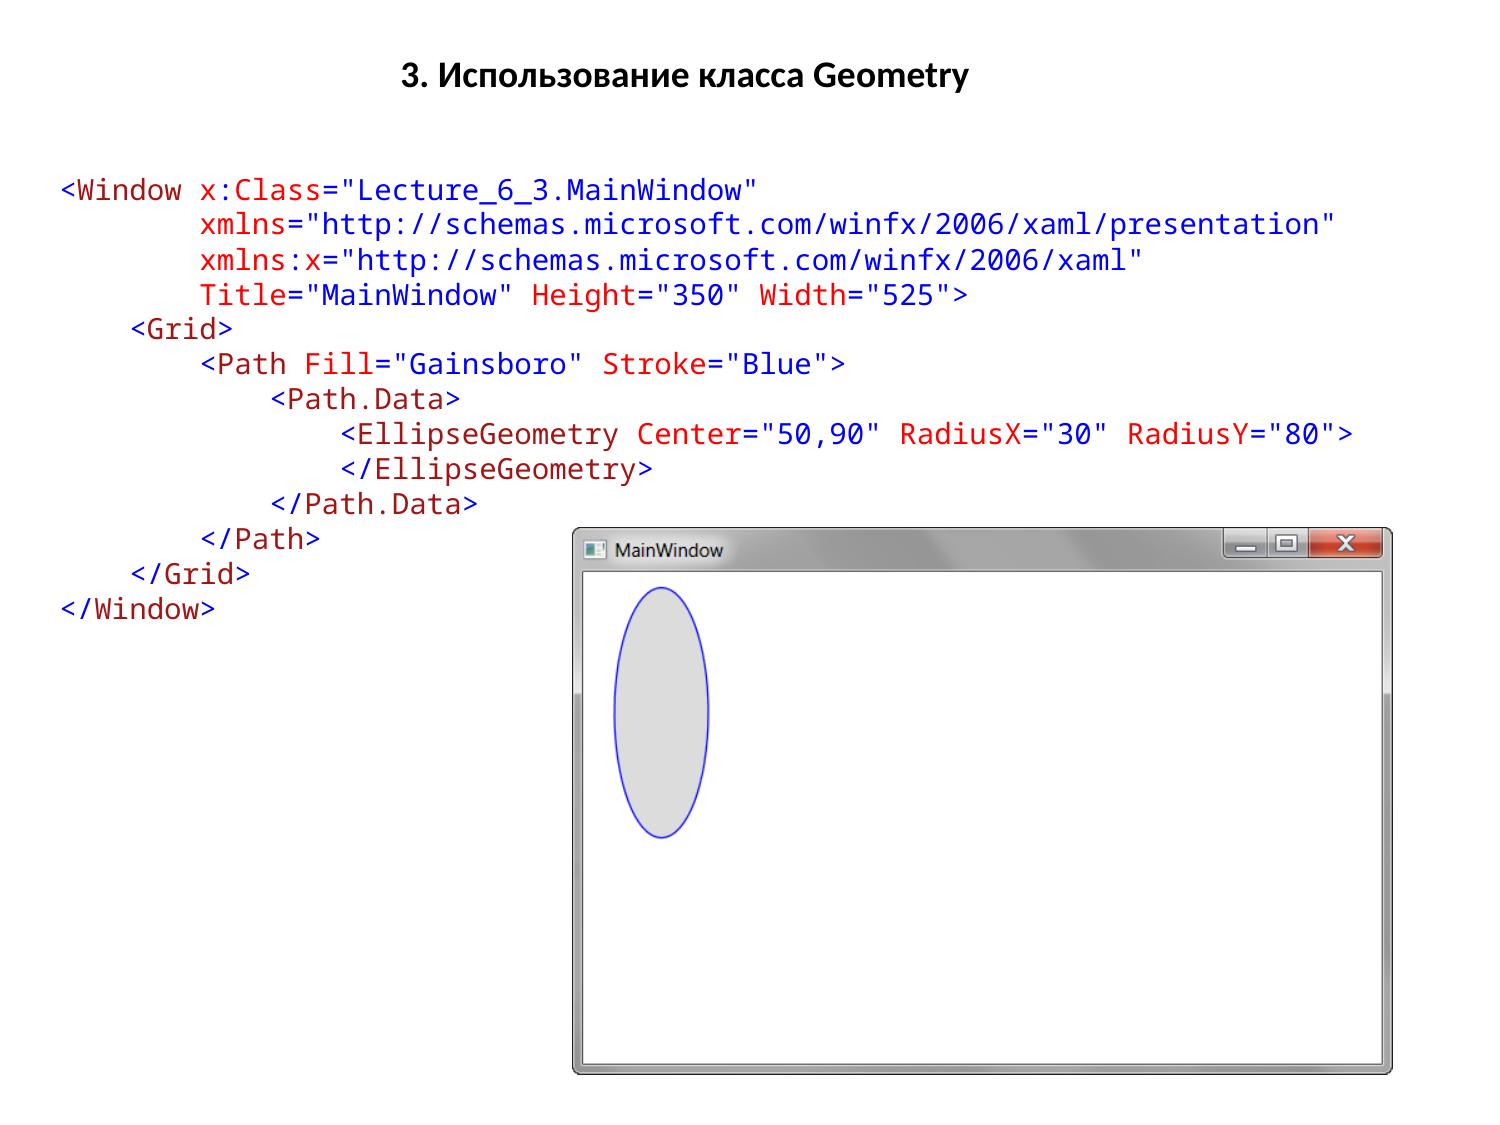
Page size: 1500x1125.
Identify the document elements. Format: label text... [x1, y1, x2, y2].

text_box 3. Использование класса Geometry [385, 42, 986, 103]
text_box <Window x:Class="Lecture_6_3.MainWindow" xmlns="http://schemas.microsoft.com/winfx/2006/xaml/presentation" xmlns:x="http://schemas.microsoft.com/winfx/2006/xaml" Title="MainWindow" Height="350" Width="525"> <Grid> <Path Fill="Gainsboro" Stroke="Blue"> <Path.Data> <EllipseGeometry Center="50,90" RadiusX="30" RadiusY="80"> </EllipseGeometry> </Path.Data> </Path> </Grid> </Window> [44, 163, 1370, 633]
picture [572, 526, 1394, 1075]
